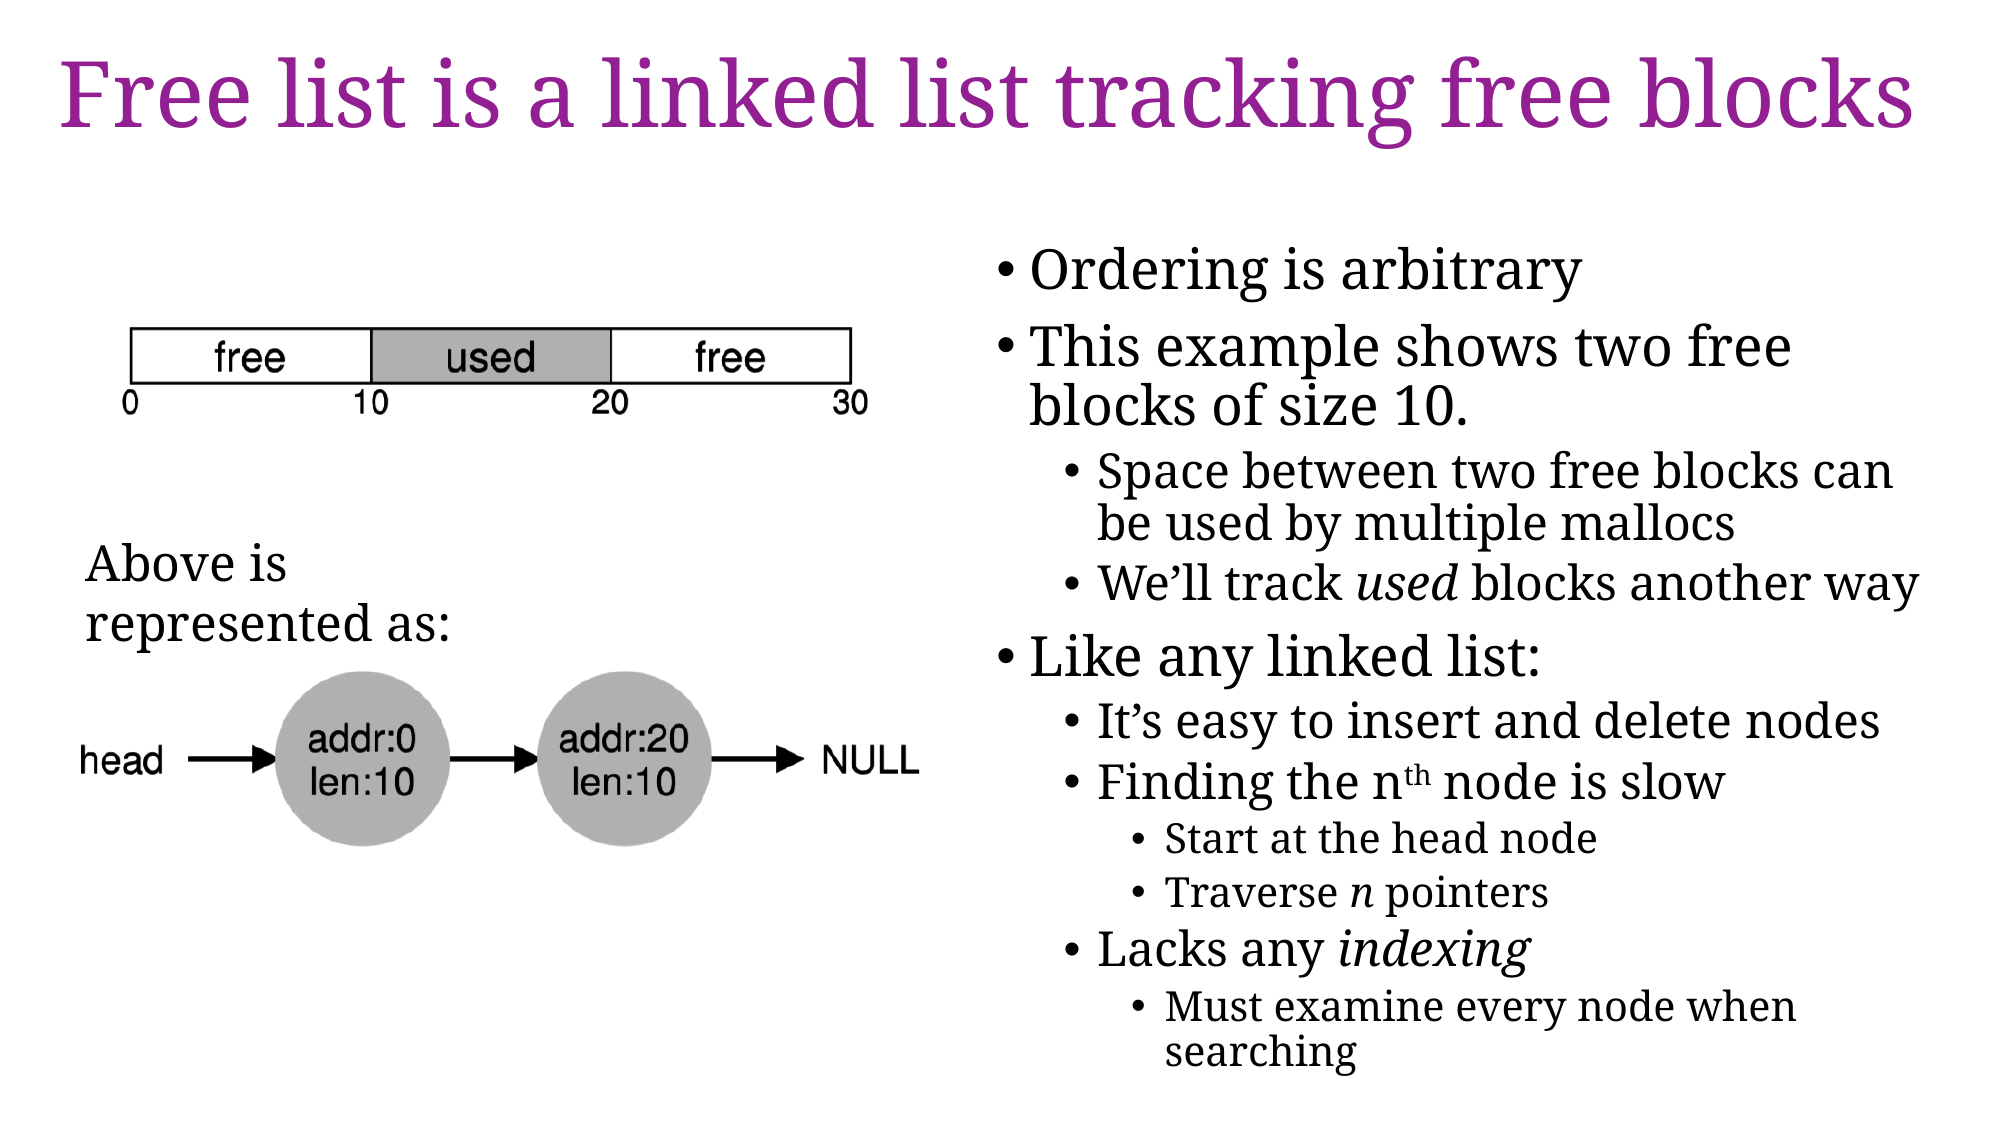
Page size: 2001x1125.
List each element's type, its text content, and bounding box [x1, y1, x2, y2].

picture [117, 306, 877, 428]
text_box Above is represented as: [71, 523, 600, 659]
list Ordering is arbitrary This example shows two free blocks of size 10. Space between two free blocks can be used by multiple mallocs We’ll track used blocks another way Like any linked list: It’s easy to insert and delete nodes Finding the nth node is slow Start at the head node Traverse n pointers Lacks any indexing Must examine every node when searching [981, 233, 1953, 1091]
title Free list is a linked list tracking free blocks [43, 25, 1953, 171]
picture [68, 662, 926, 861]
